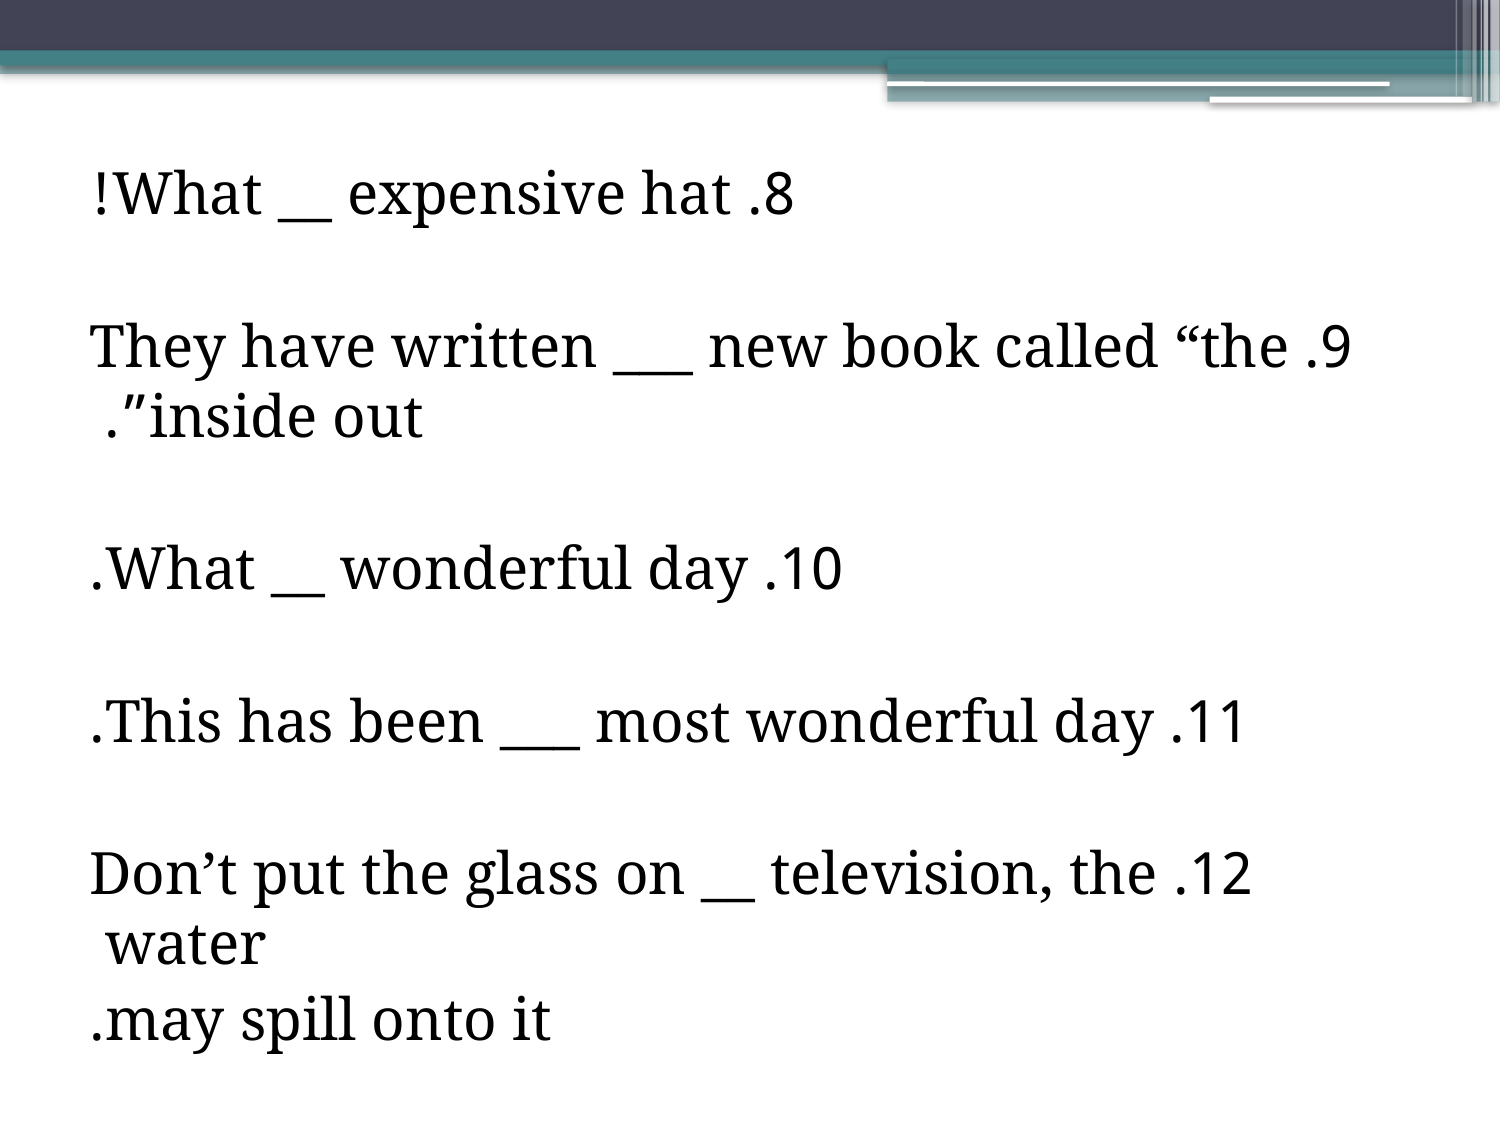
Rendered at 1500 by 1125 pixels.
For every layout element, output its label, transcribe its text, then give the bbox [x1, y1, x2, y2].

list 8. What __ expensive hat! 9. They have written ___ new book called “the inside out”. 10. What __ wonderful day. 11. This has been ___ most wonderful day. 12. Don’t put the glass on __ television, the water may spill onto it. [75, 149, 1425, 1079]
